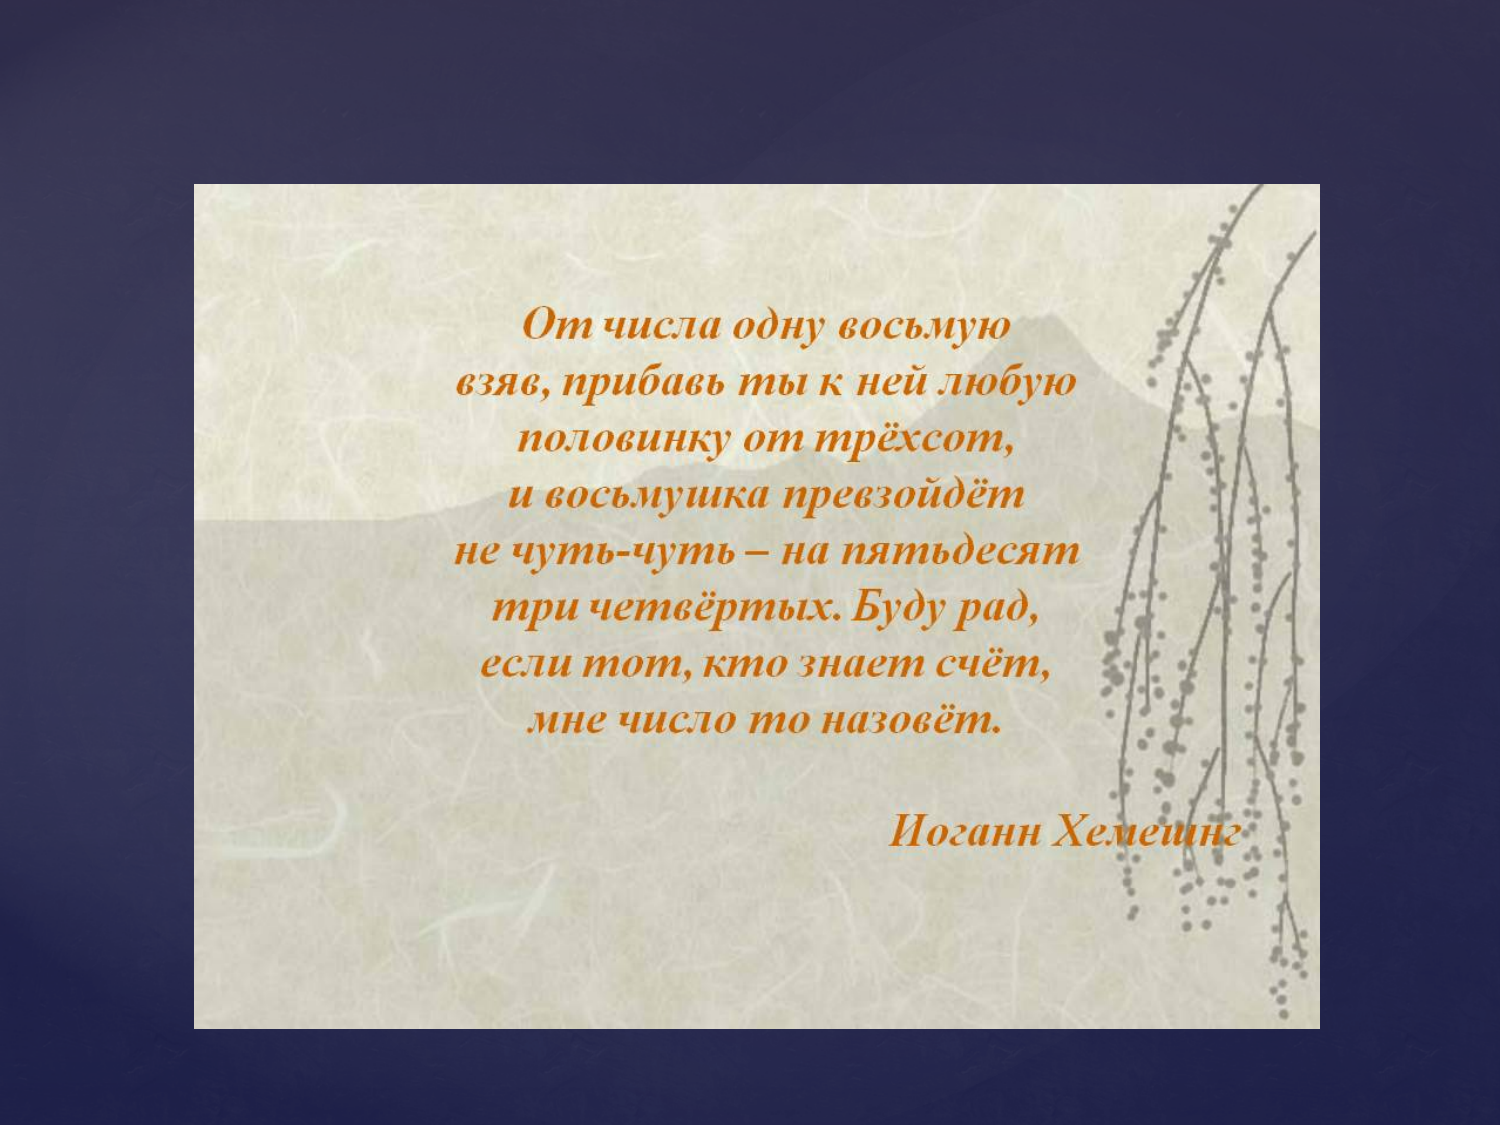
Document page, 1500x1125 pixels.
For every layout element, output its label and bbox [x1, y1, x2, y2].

picture [194, 183, 1321, 1029]
